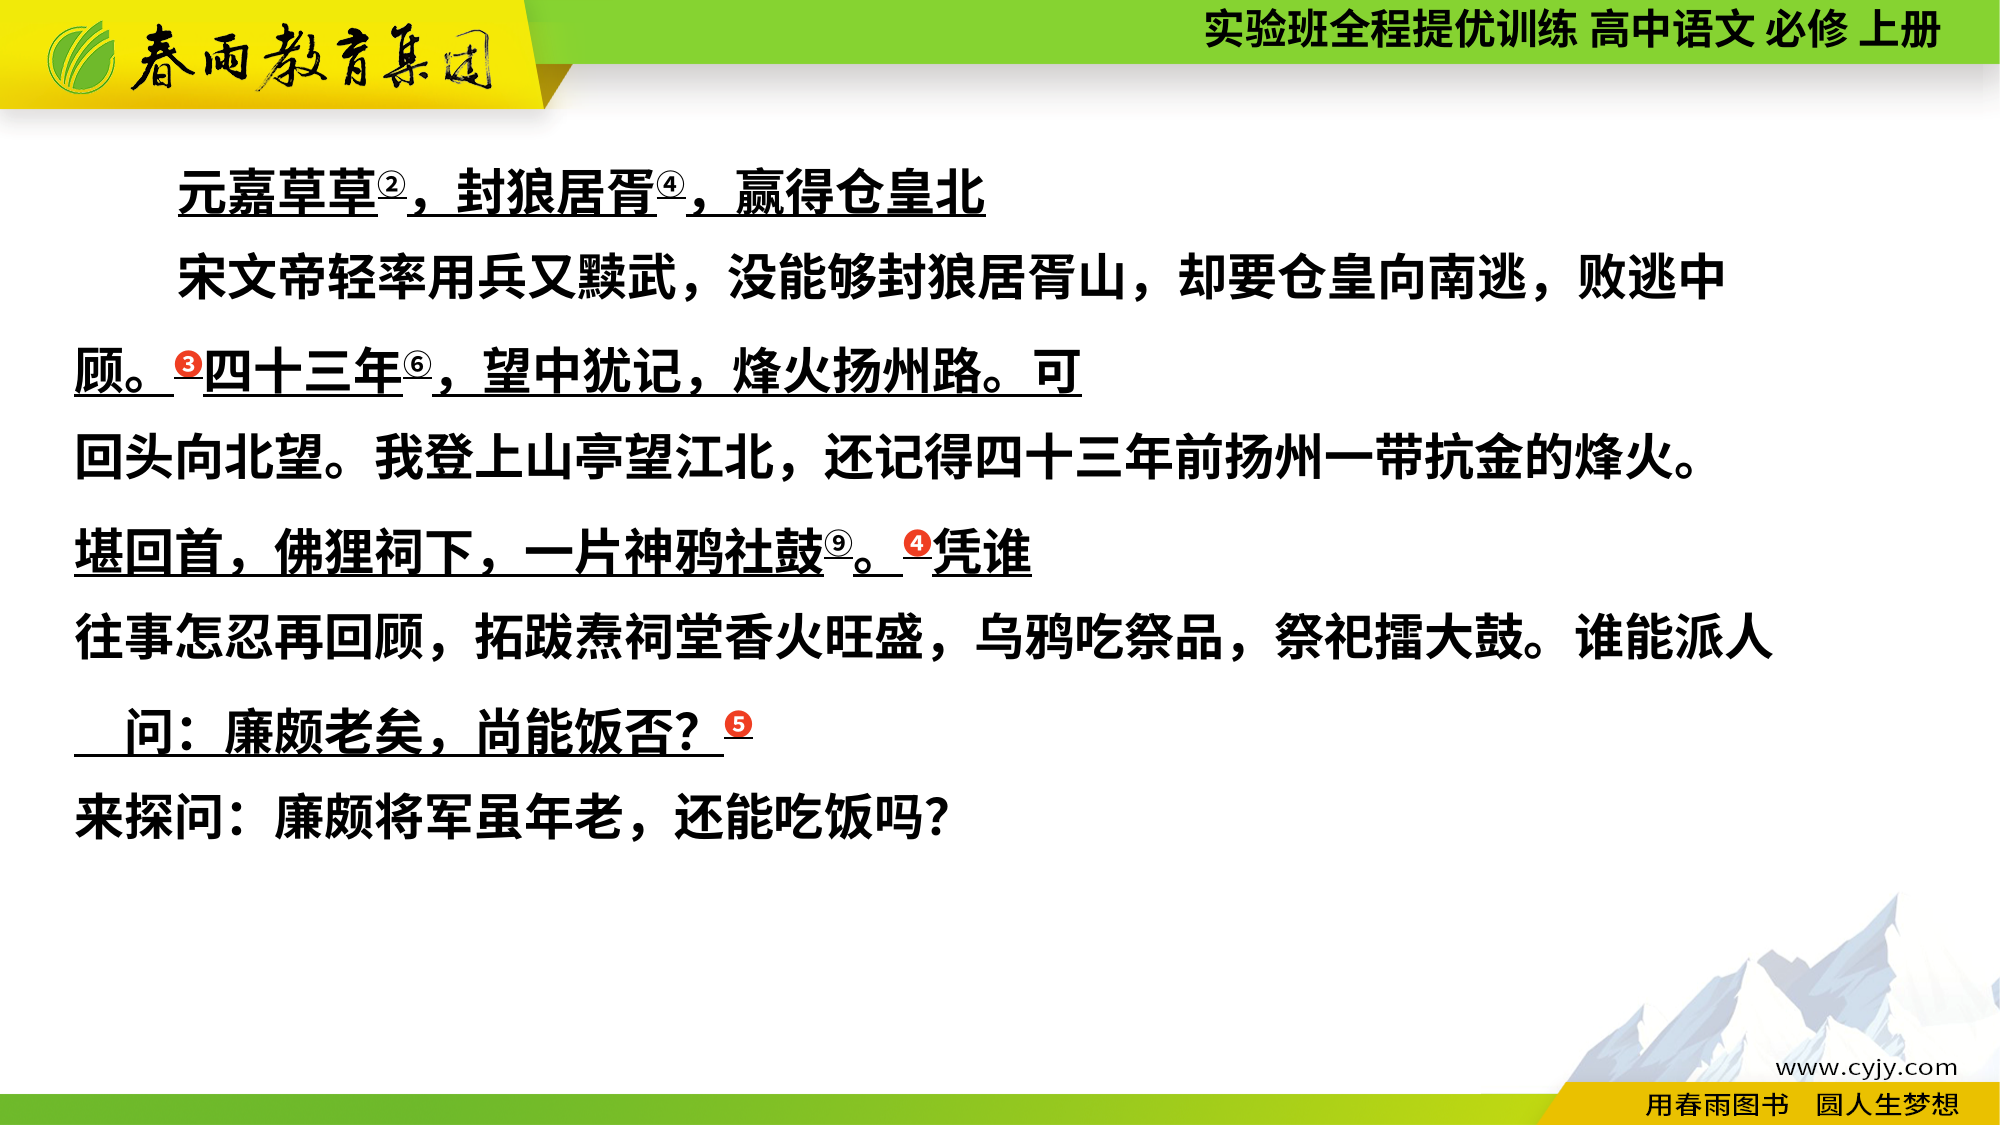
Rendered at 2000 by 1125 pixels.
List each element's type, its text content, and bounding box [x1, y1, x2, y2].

picture [0, 0, 2000, 1125]
text_box 宋文帝轻率用兵又黩武，没能够封狼居胥山，却要仓皇向南逃，败逃中 回头向北望。我登上山亭望江北，还记得四十三年前扬州一带抗金的烽火。 往事怎忍再回顾，拓跋焘祠堂香火旺盛，乌鸦吃祭品，祭祀擂大鼓。谁能派人 来探问：廉颇将军虽年老，还能吃饭吗？ [59, 207, 1944, 853]
